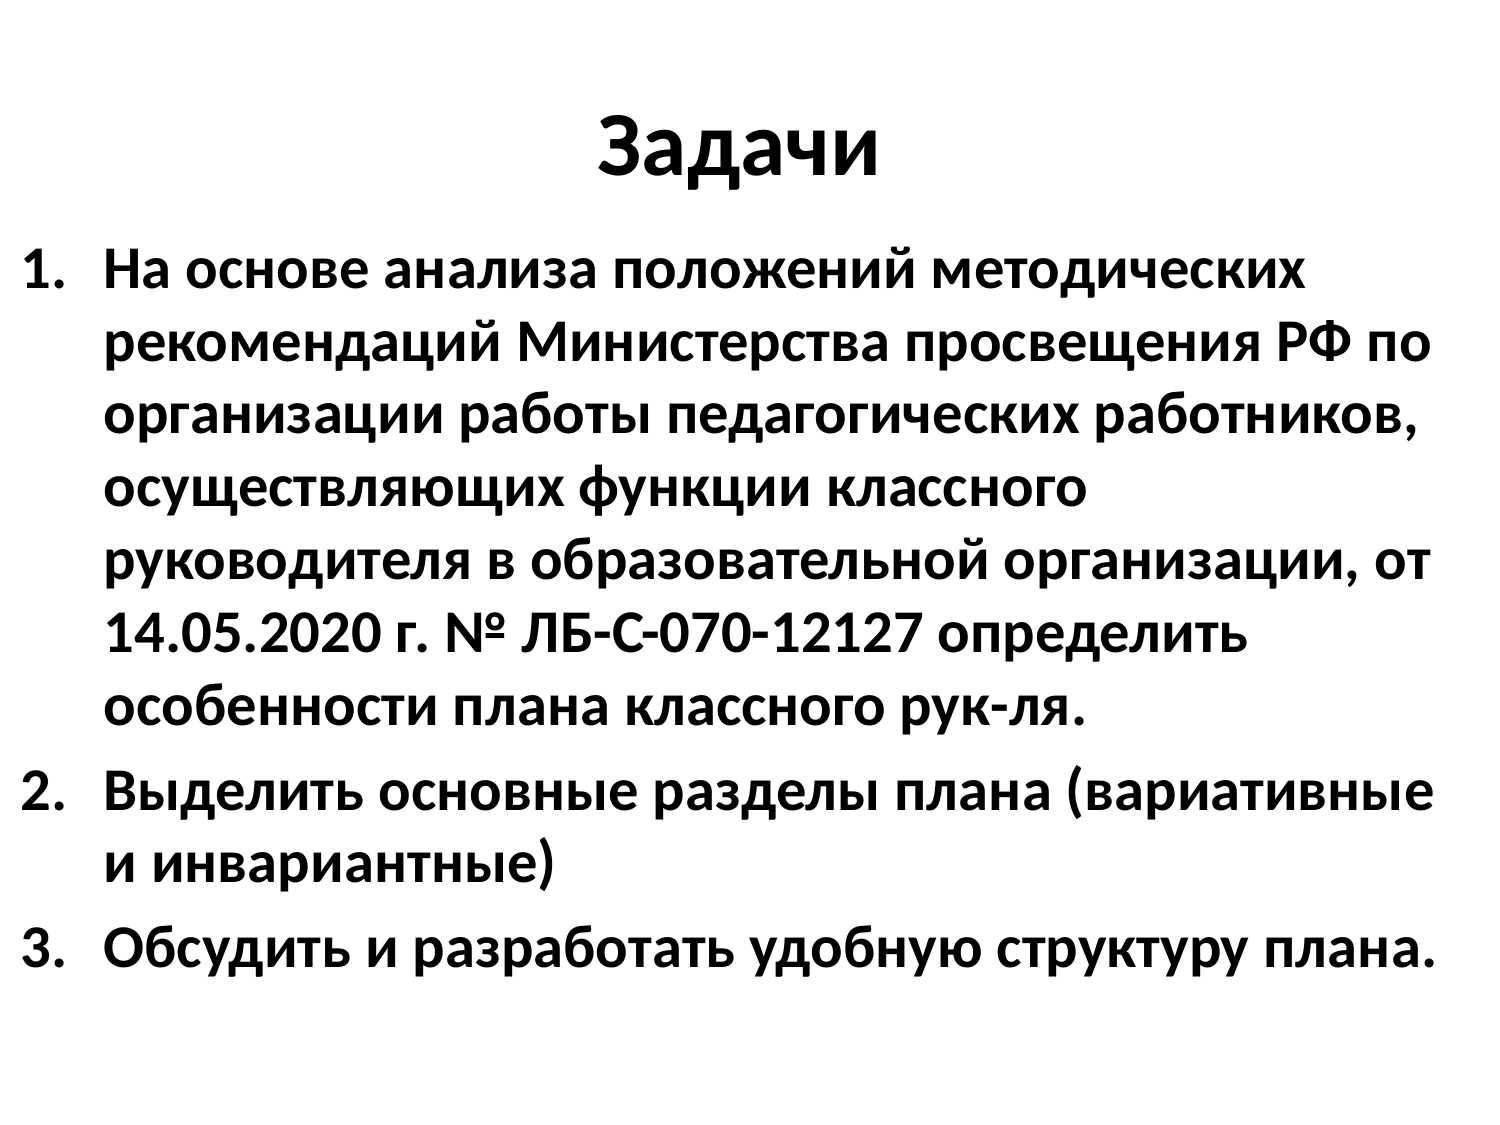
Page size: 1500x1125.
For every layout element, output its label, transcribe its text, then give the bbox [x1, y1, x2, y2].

list На основе анализа положений методических рекомендаций Министерства просвещения РФ по организации работы педагогических работников, осуществляющих функции классного руководителя в образовательной организации, от 14.05.2020 г. № ЛБ-С-070-12127 определить особенности плана классного рук-ля. Выделить основные разделы плана (вариативные и инвариантные) Обсудить и разработать удобную структуру плана. [5, 219, 1471, 1071]
title Задачи [75, 45, 1425, 219]
